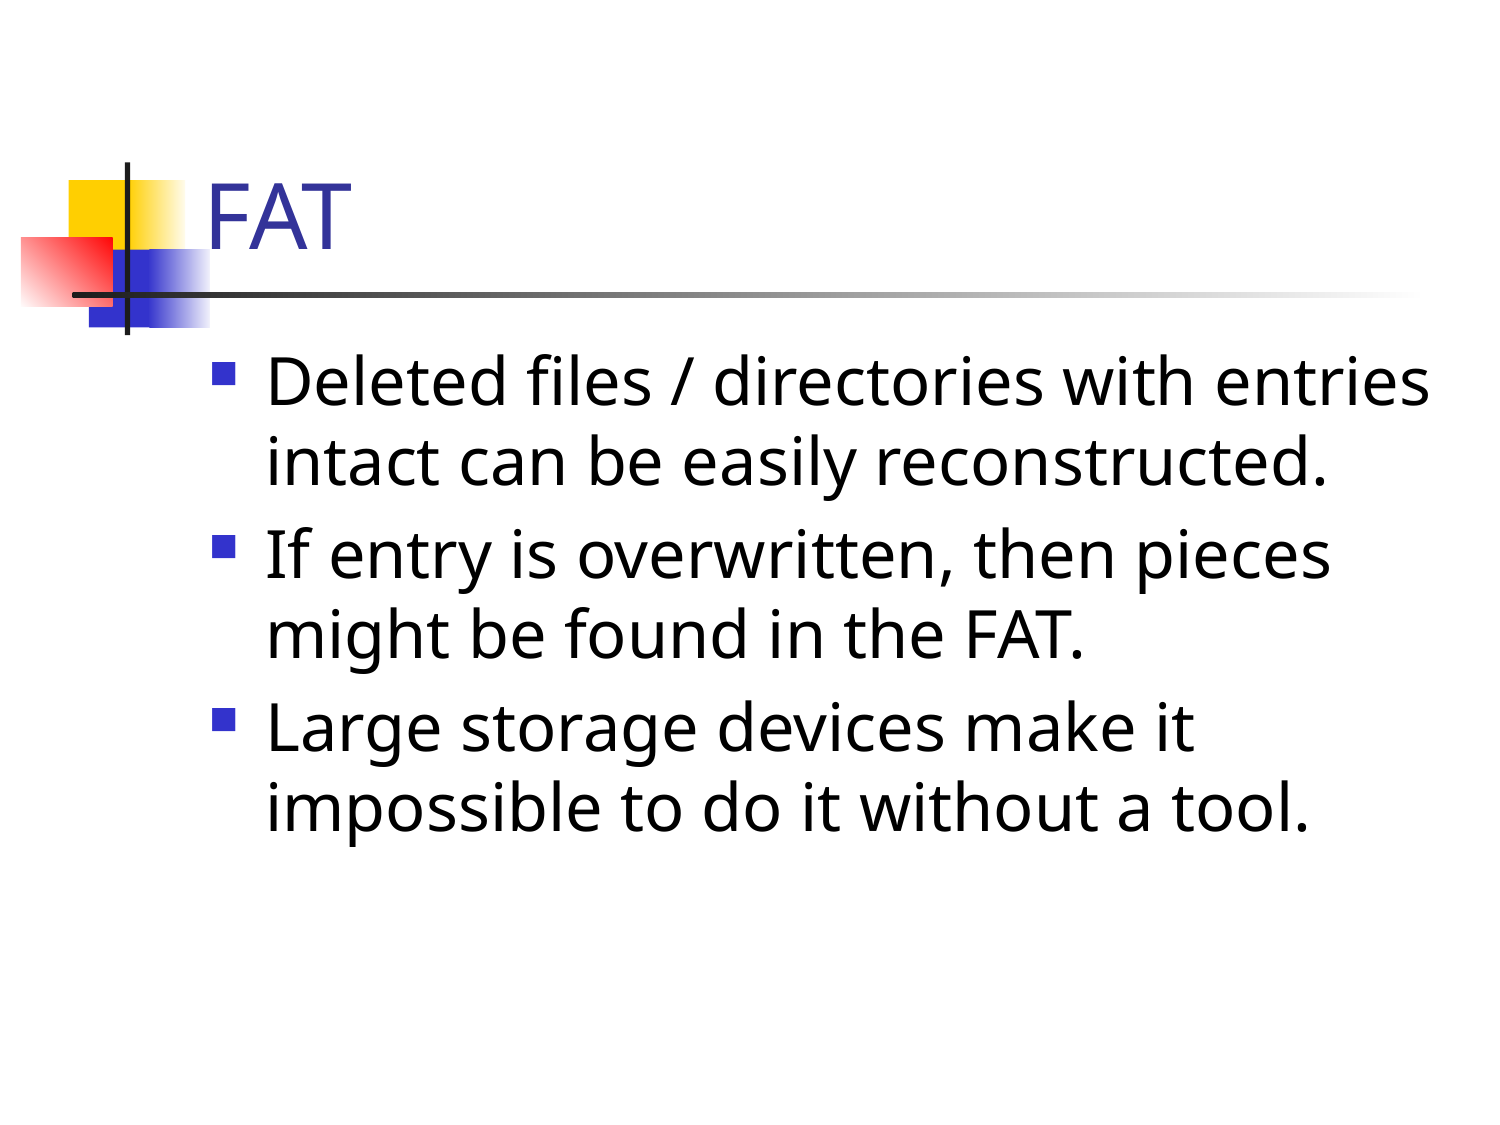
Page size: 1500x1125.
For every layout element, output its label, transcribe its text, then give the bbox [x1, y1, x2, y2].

list Deleted files / directories with entries intact can be easily reconstructed. If entry is overwritten, then pieces might be found in the FAT. Large storage devices make it impossible to do it without a tool. [193, 330, 1470, 1007]
title FAT [188, 34, 1468, 276]
